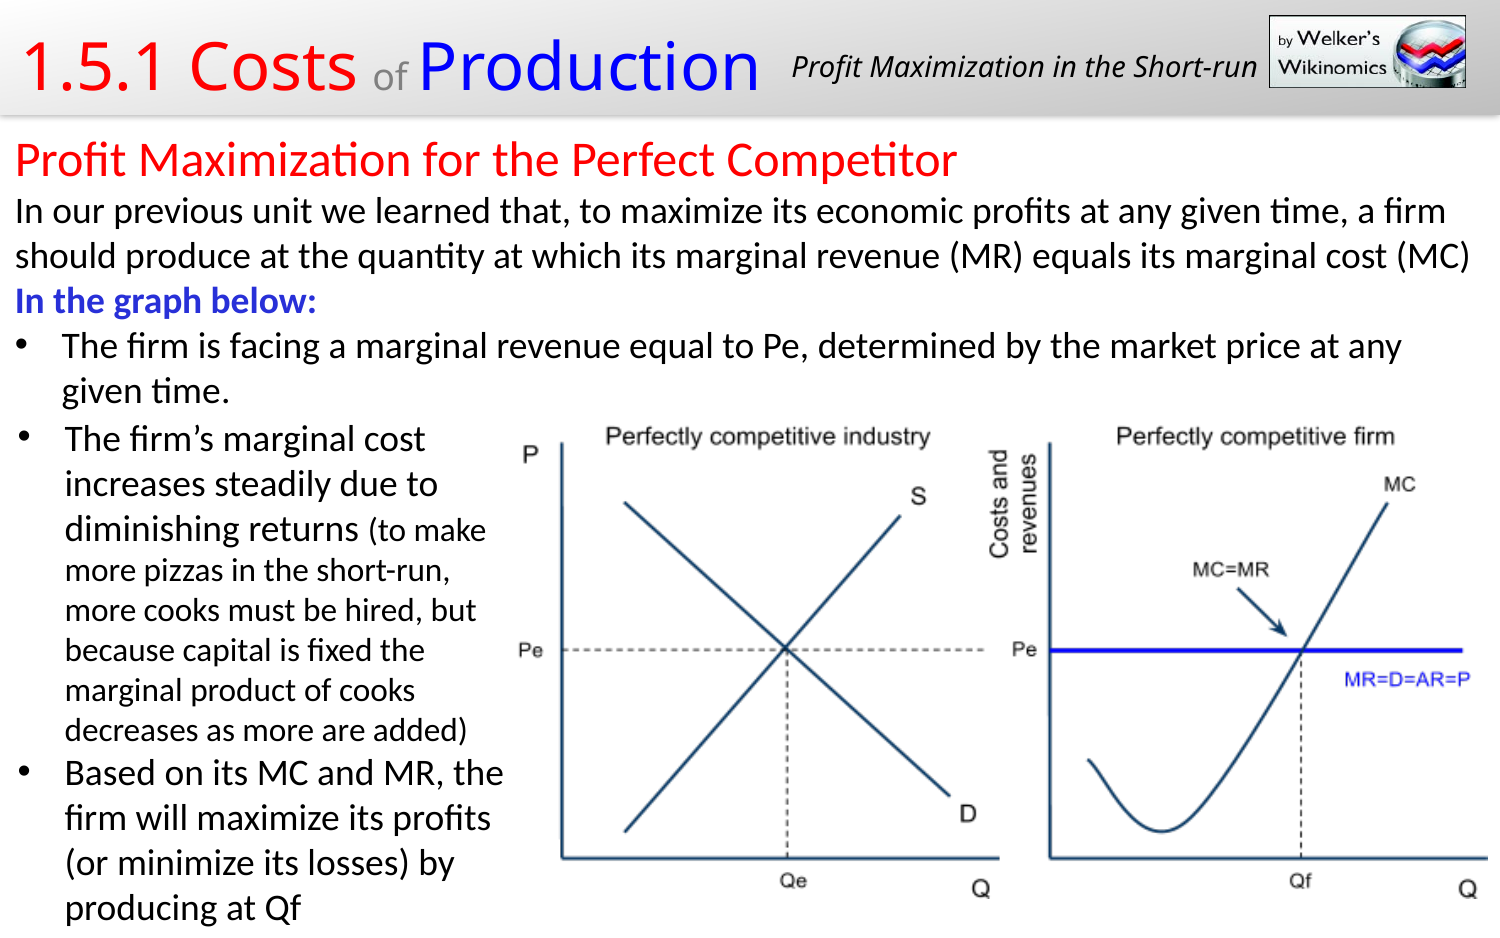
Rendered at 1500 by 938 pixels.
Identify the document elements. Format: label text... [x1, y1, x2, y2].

picture [499, 405, 1488, 899]
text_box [0, 0, 1500, 115]
text_box The firm’s marginal cost increases steadily due to diminishing returns (to make more pizzas in the short-run, more cooks must be hired, but because capital is fixed the marginal product of cooks decreases as more are added) Based on its MC and MR, the firm will maximize its profits (or minimize its losses) by producing at Qf [3, 406, 525, 936]
text_box Profit Maximization for the Perfect Competitor In our previous unit we learned that, to maximize its economic profits at any given time, a firm should produce at the quantity at which its marginal revenue (MR) equals its marginal cost (MC) In the graph below: The firm is facing a marginal revenue equal to Pe, determined by the market price at any given time. [0, 123, 1500, 419]
